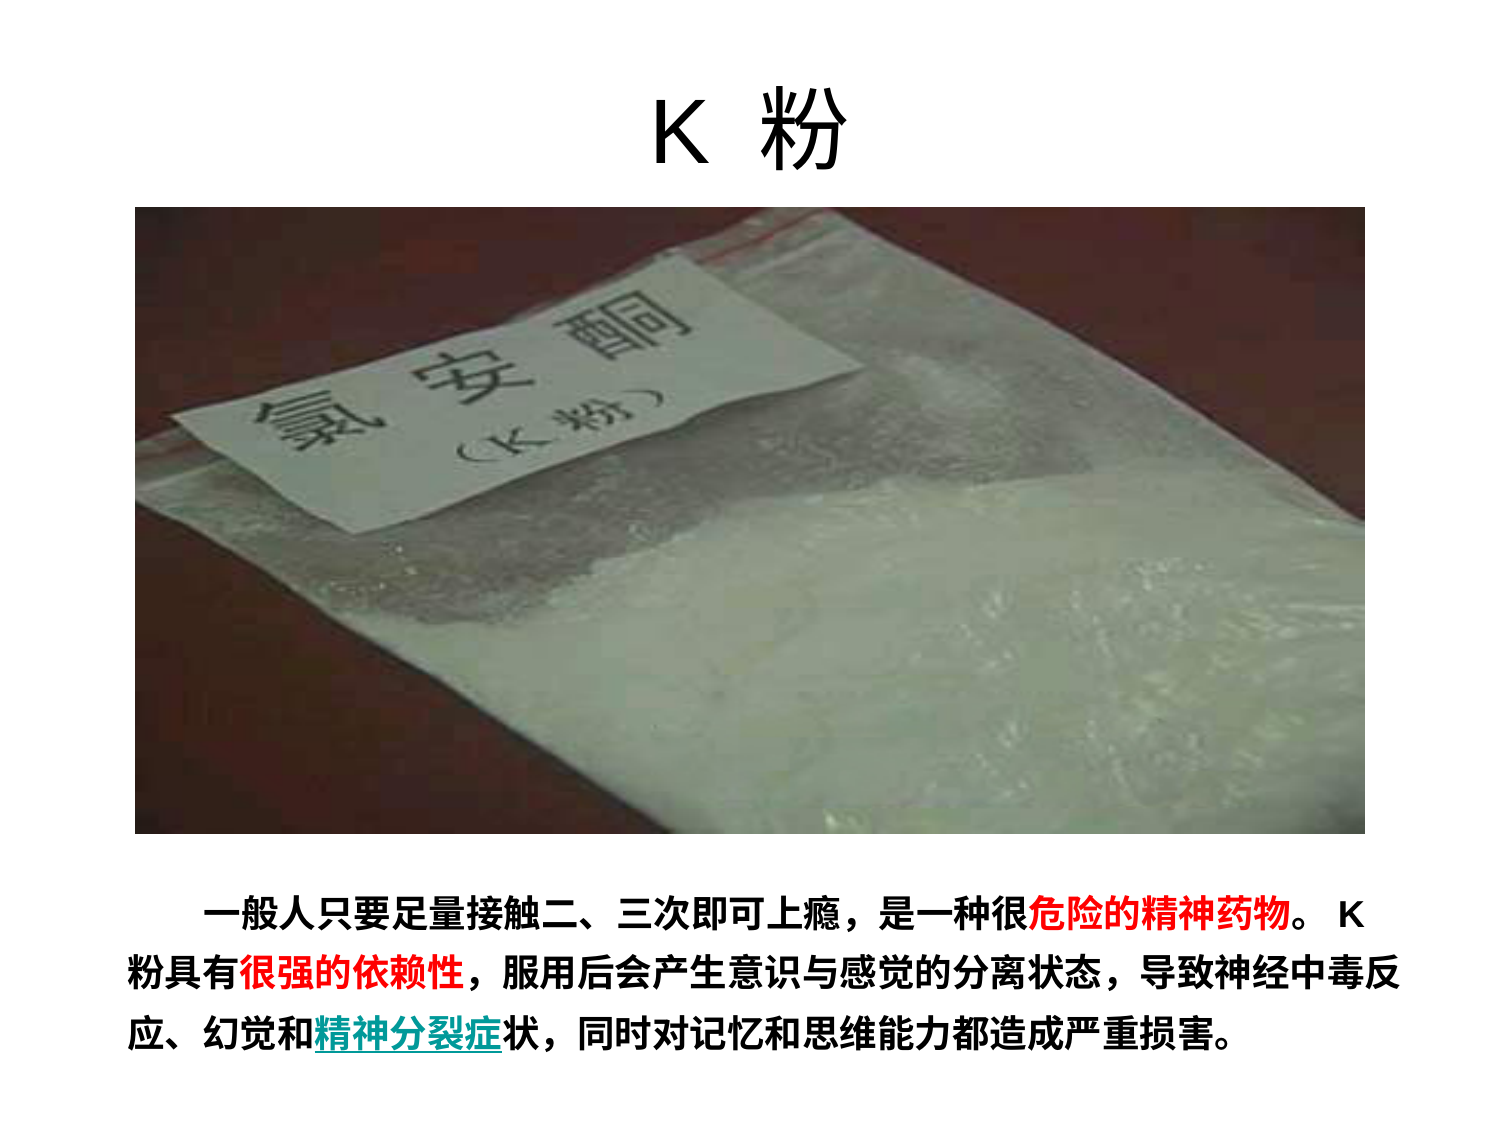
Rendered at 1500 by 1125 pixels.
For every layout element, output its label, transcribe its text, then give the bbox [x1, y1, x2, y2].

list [135, 208, 1365, 835]
text_box 一般人只要足量接触二、三次即可上瘾，是一种很危险的精神药物。K 粉具有很强的依赖性，服用后会产生意识与感觉的分离状态，导致神经中毒反应、幻觉和精神分裂症状，同时对记忆和思维能力都造成严重损害。 [112, 869, 1436, 1072]
title K 粉 [74, 44, 1426, 209]
